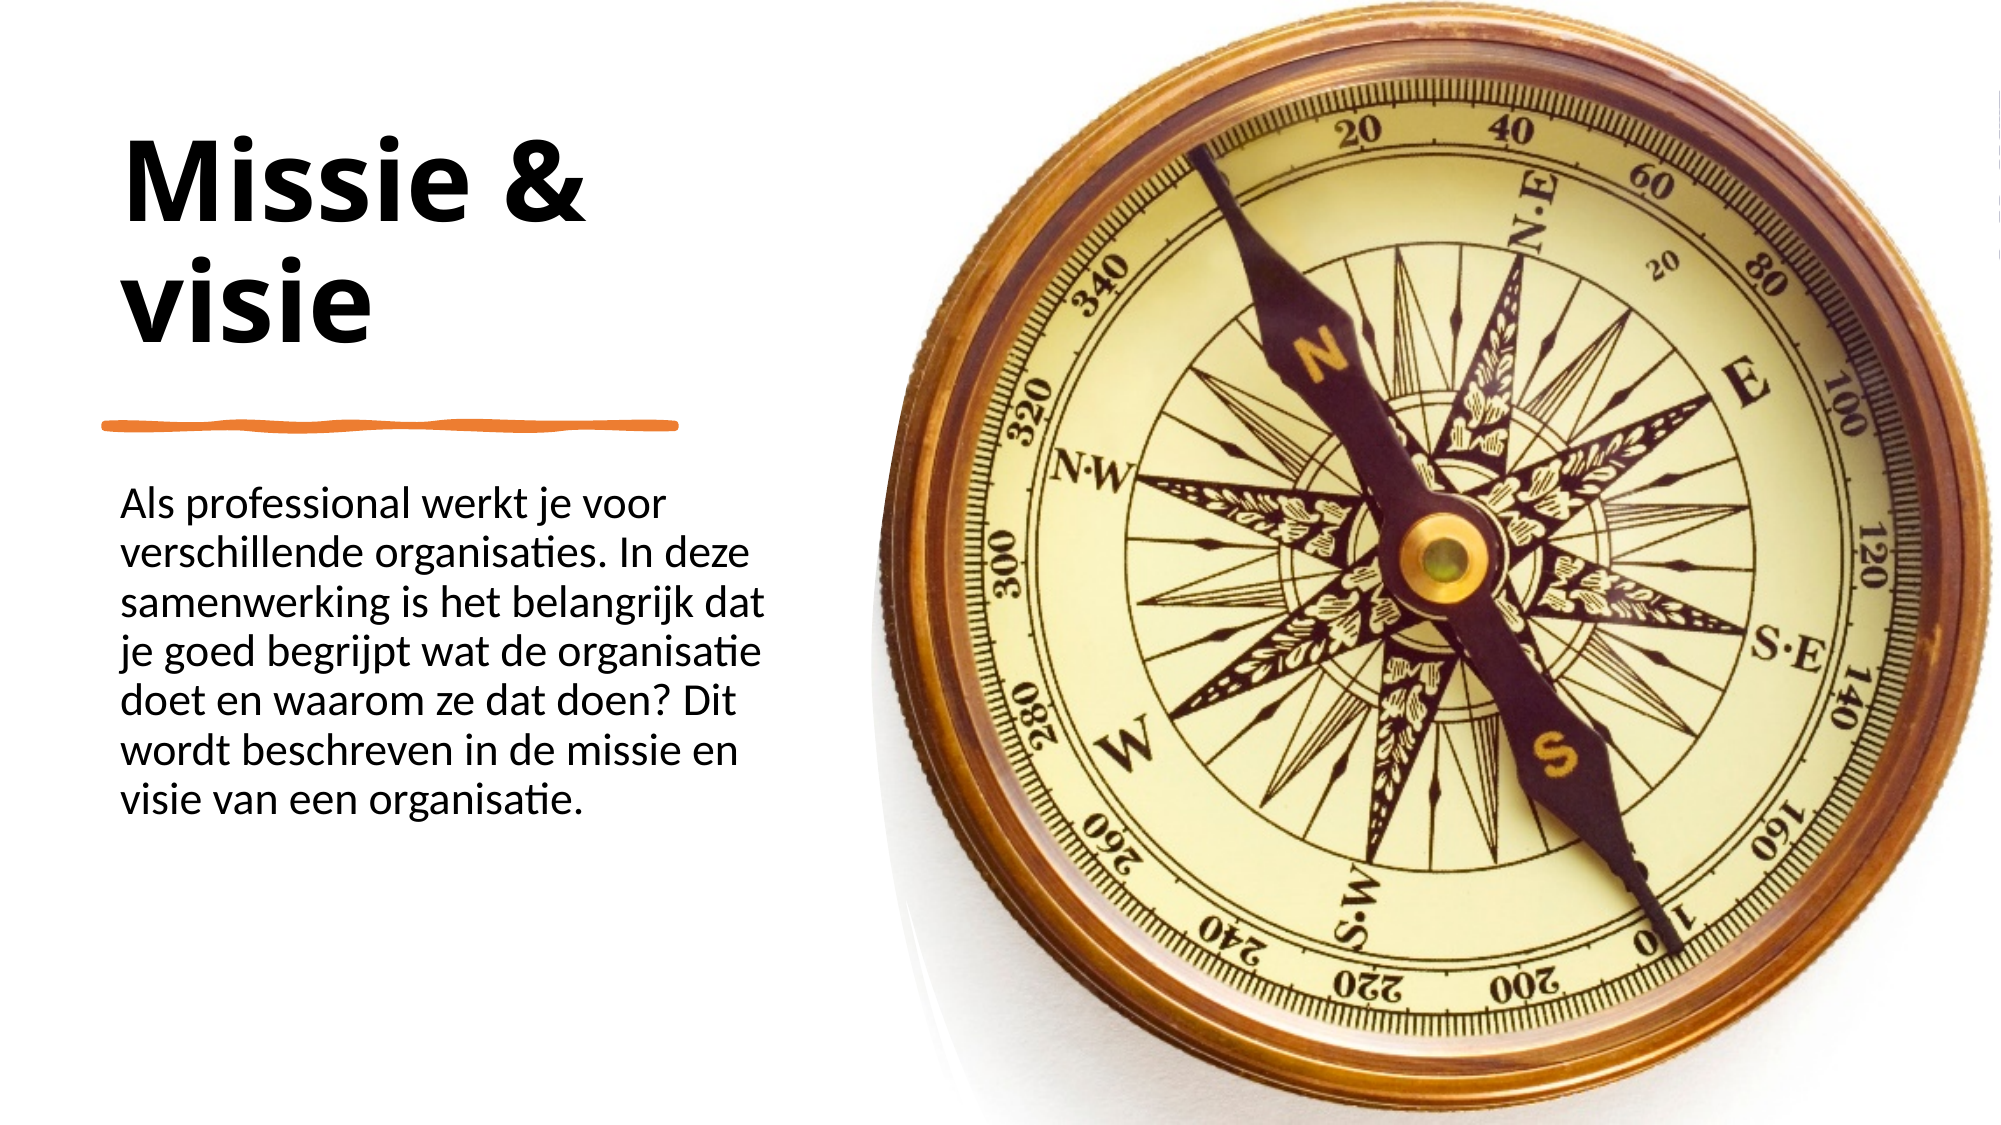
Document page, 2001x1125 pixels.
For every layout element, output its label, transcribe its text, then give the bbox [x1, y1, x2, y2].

text_box Als professional werkt je voor verschillende organisaties. In deze samenwerking is het belangrijk dat je goed begrijpt wat de organisatie doet en waarom ze dat doen? Dit wordt beschreven in de missie en visie van een organisatie. [104, 471, 802, 1016]
text_box [103, 421, 676, 431]
text_box Missie & visie [105, 53, 822, 375]
text_box [0, 0, 871, 1125]
picture [871, 0, 2000, 1125]
